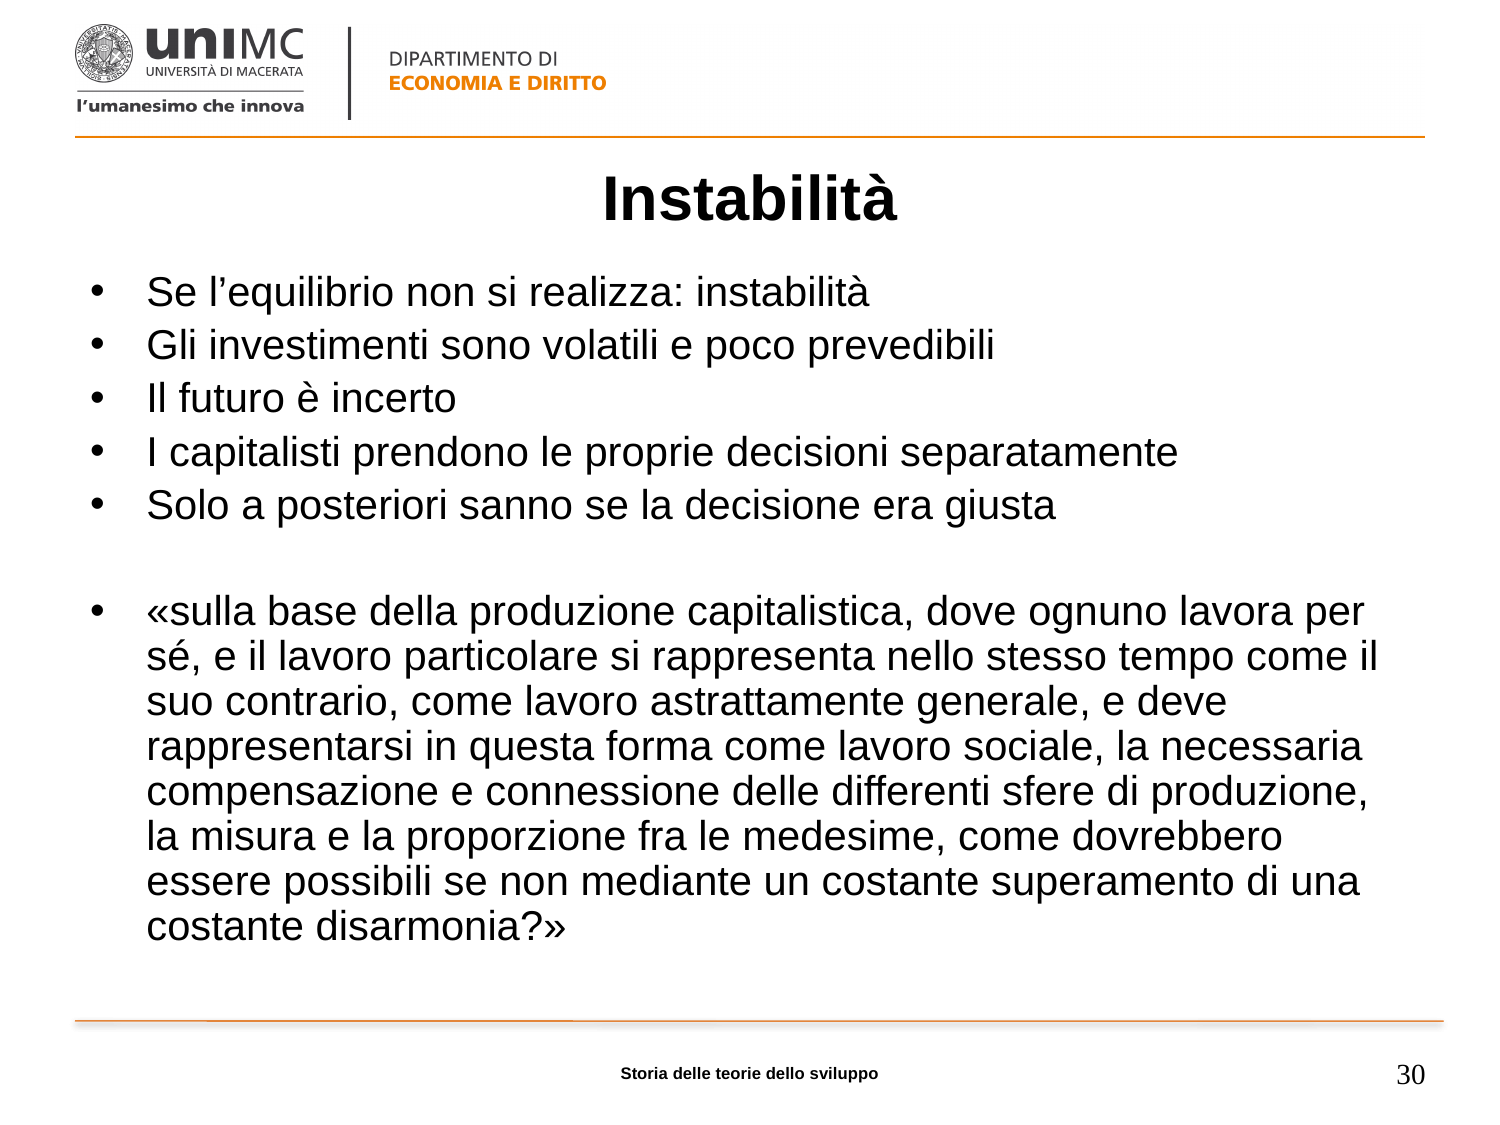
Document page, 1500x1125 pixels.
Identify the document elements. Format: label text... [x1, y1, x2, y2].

picture [75, 24, 1425, 138]
footer Storia delle teorie dello sviluppo [512, 1042, 988, 1103]
slide_number 30 [1091, 1042, 1442, 1103]
list Se l’equilibrio non si realizza: instabilità Gli investimenti sono volatili e poco prevedibili Il futuro è incerto I capitalisti prendono le proprie decisioni separatamente Solo a posteriori sanno se la decisione era giusta «sulla base della produzione capitalistica, dove ognuno lavora per sé, e il lavoro particolare si rappresenta nello stesso tempo come il suo contrario, come lavoro astrattamente generale, e deve rappresentarsi in questa forma come lavoro sociale, la necessaria compensazione e connessione delle differenti sfere di produzione, la misura e la proporzione fra le medesime, come dovrebbero essere possibili se non mediante un costante superamento di una costante disarmonia?» [75, 262, 1425, 1005]
title Instabilità [75, 149, 1425, 241]
